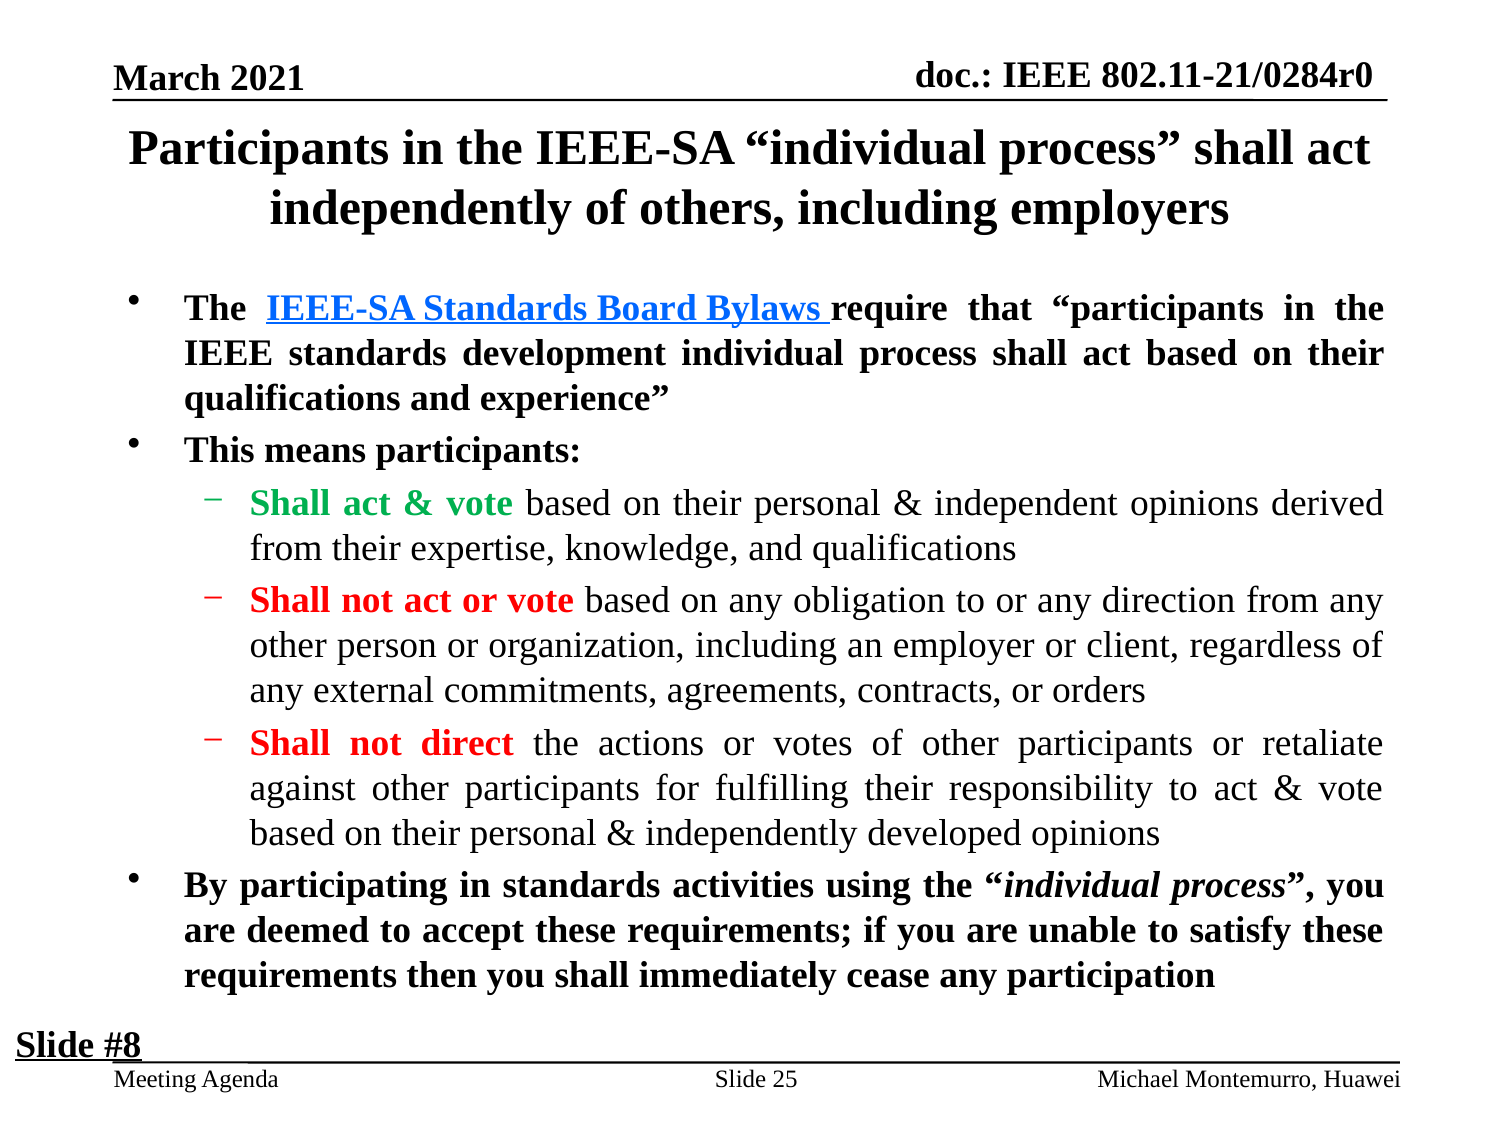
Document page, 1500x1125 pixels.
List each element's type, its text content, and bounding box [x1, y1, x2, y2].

list The IEEE-SA Standards Board Bylaws require that “participants in the IEEE standards development individual process shall act based on their qualifications and experience” This means participants: Shall act & vote based on their personal & independent opinions derived from their expertise, knowledge, and qualifications Shall not act or vote based on any obligation to or any direction from any other person or organization, including an employer or client, regardless of any external commitments, agreements, contracts, or orders Shall not direct the actions or votes of other participants or retaliate against other participants for fulfilling their responsibility to act & vote based on their personal & independently developed opinions By participating in standards activities using the “individual process”, you are deemed to accept these requirements; if you are unable to satisfy these requirements then you shall immediately cease any participation [112, 275, 1400, 1038]
footer Michael Montemurro, Huawei [987, 1061, 1402, 1093]
text_box Participants in the IEEE-SA “individual process” shall act independently of others, including employers [112, 87, 1388, 263]
text_box Slide #8 [0, 1012, 157, 1073]
slide_number Slide 25 [712, 1061, 800, 1093]
